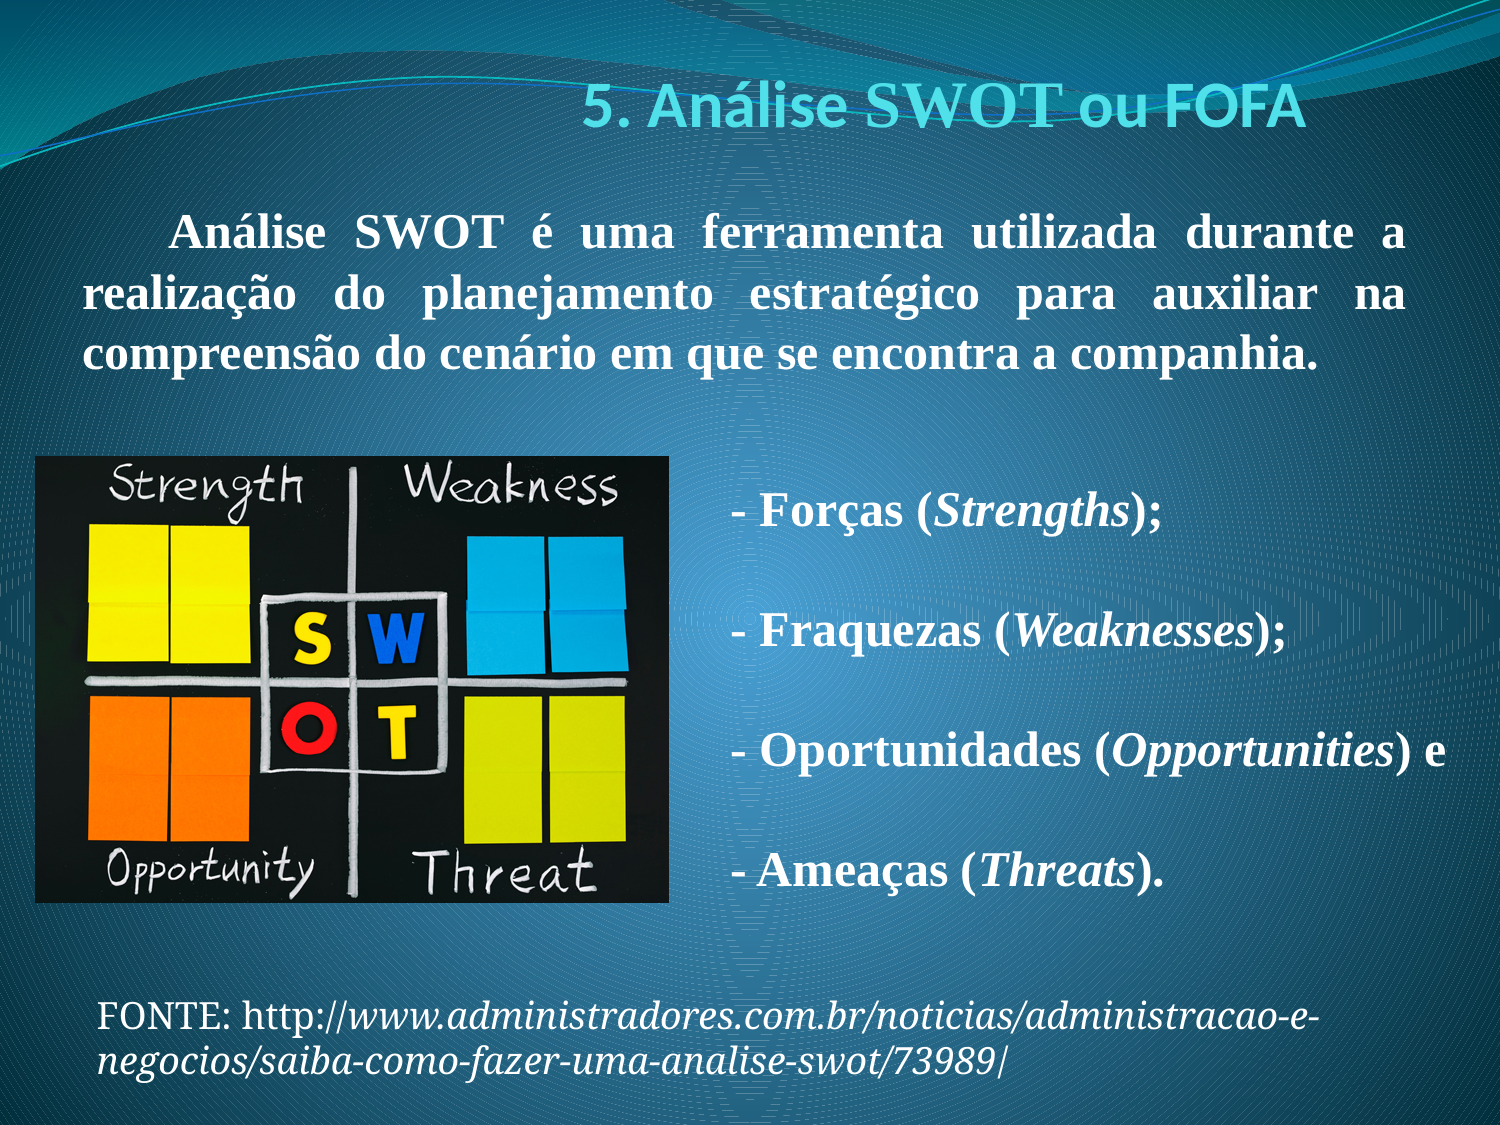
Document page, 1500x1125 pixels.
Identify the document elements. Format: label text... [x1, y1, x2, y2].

title 5. Análise SWOT ou FOFA [105, 58, 1311, 141]
subtitle Análise SWOT é uma ferramenta utilizada durante a realização do planejamento estratégico para auxiliar na compreensão do cenário em que se encontra a companhia. [82, 187, 1418, 984]
text_box FONTE: http://www.administradores.com.br/noticias/administracao-e-negocios/saiba-como-fazer-uma-analise-swot/73989/ [81, 984, 1465, 1090]
text_box - Forças (Strengths); - Fraquezas (Weaknesses); - Oportunidades (Opportunities) e - Ameaças (Threats). [703, 468, 1500, 994]
picture [34, 456, 669, 903]
